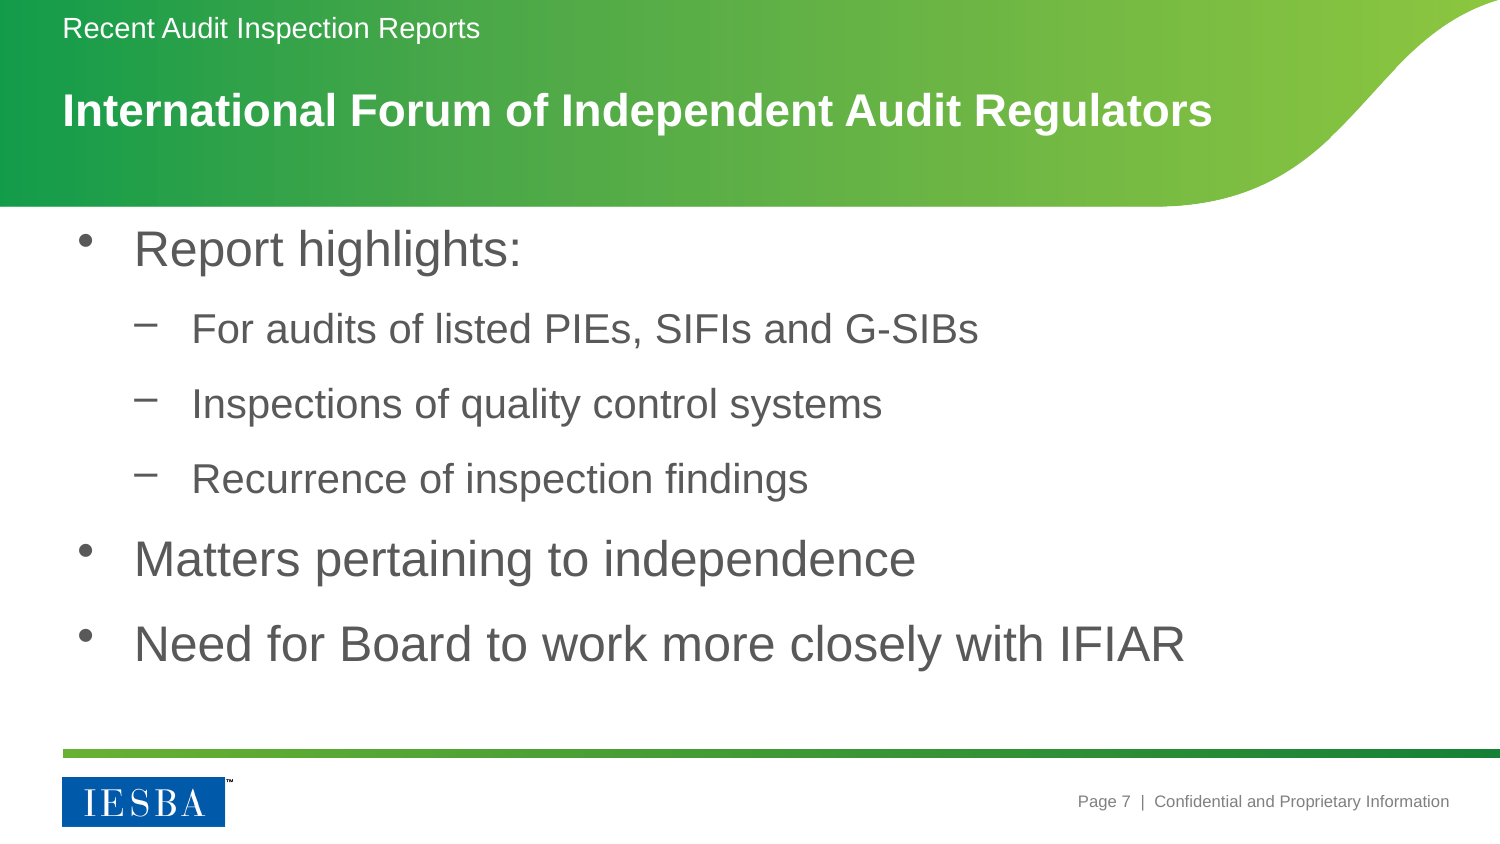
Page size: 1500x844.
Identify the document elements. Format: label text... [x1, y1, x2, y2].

subtitle Recent Audit Inspection Reports [62, 9, 500, 38]
picture [62, 777, 233, 827]
title International Forum of Independent Audit Regulators [62, 75, 1300, 142]
list Report highlights: For audits of listed PIEs, SIFIs and G-SIBs Inspections of quality control systems Recurrence of inspection findings Matters pertaining to independence Need for Board to work more closely with IFIAR [62, 209, 1450, 724]
picture [0, 0, 1500, 207]
